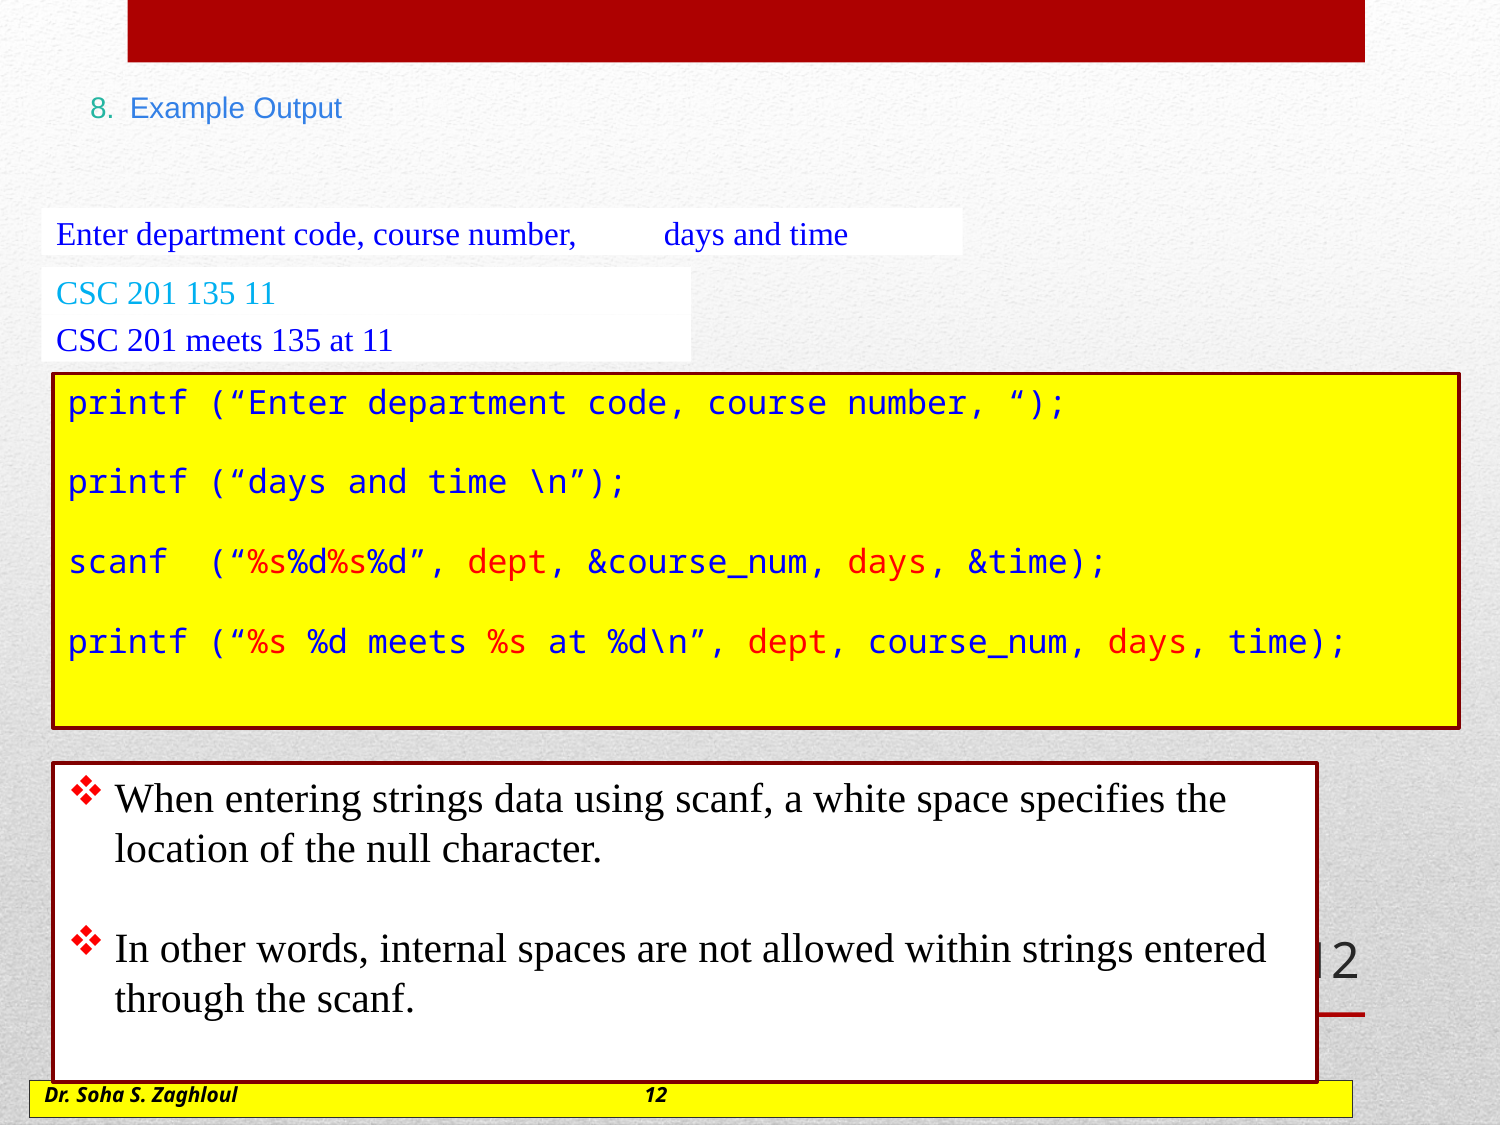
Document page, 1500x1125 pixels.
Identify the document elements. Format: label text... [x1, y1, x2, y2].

text_box printf (“Enter department code, course number, “); printf (“days and time \n”); scanf (“%s%d%s%d”, dept, &course_num, days, &time); printf (“%s %d meets %s at %d\n”, dept, course_num, days, time); [51, 372, 1461, 730]
text_box When entering strings data using scanf, a white space specifies the location of the null character. In other words, internal spaces are not allowed within strings entered through the scanf. [51, 761, 1319, 1084]
text_box CSC 201 135 11 [39, 265, 693, 313]
title 8. Example Output [75, 52, 1263, 138]
text_box days and time [654, 206, 964, 257]
text_box Enter department code, course number, [39, 206, 654, 257]
text_box Dr. Soha S. Zaghloul 12 [29, 1080, 1353, 1118]
text_box CSC 201 meets 135 at 11 [39, 313, 693, 363]
slide_number 12 [1319, 933, 1375, 993]
